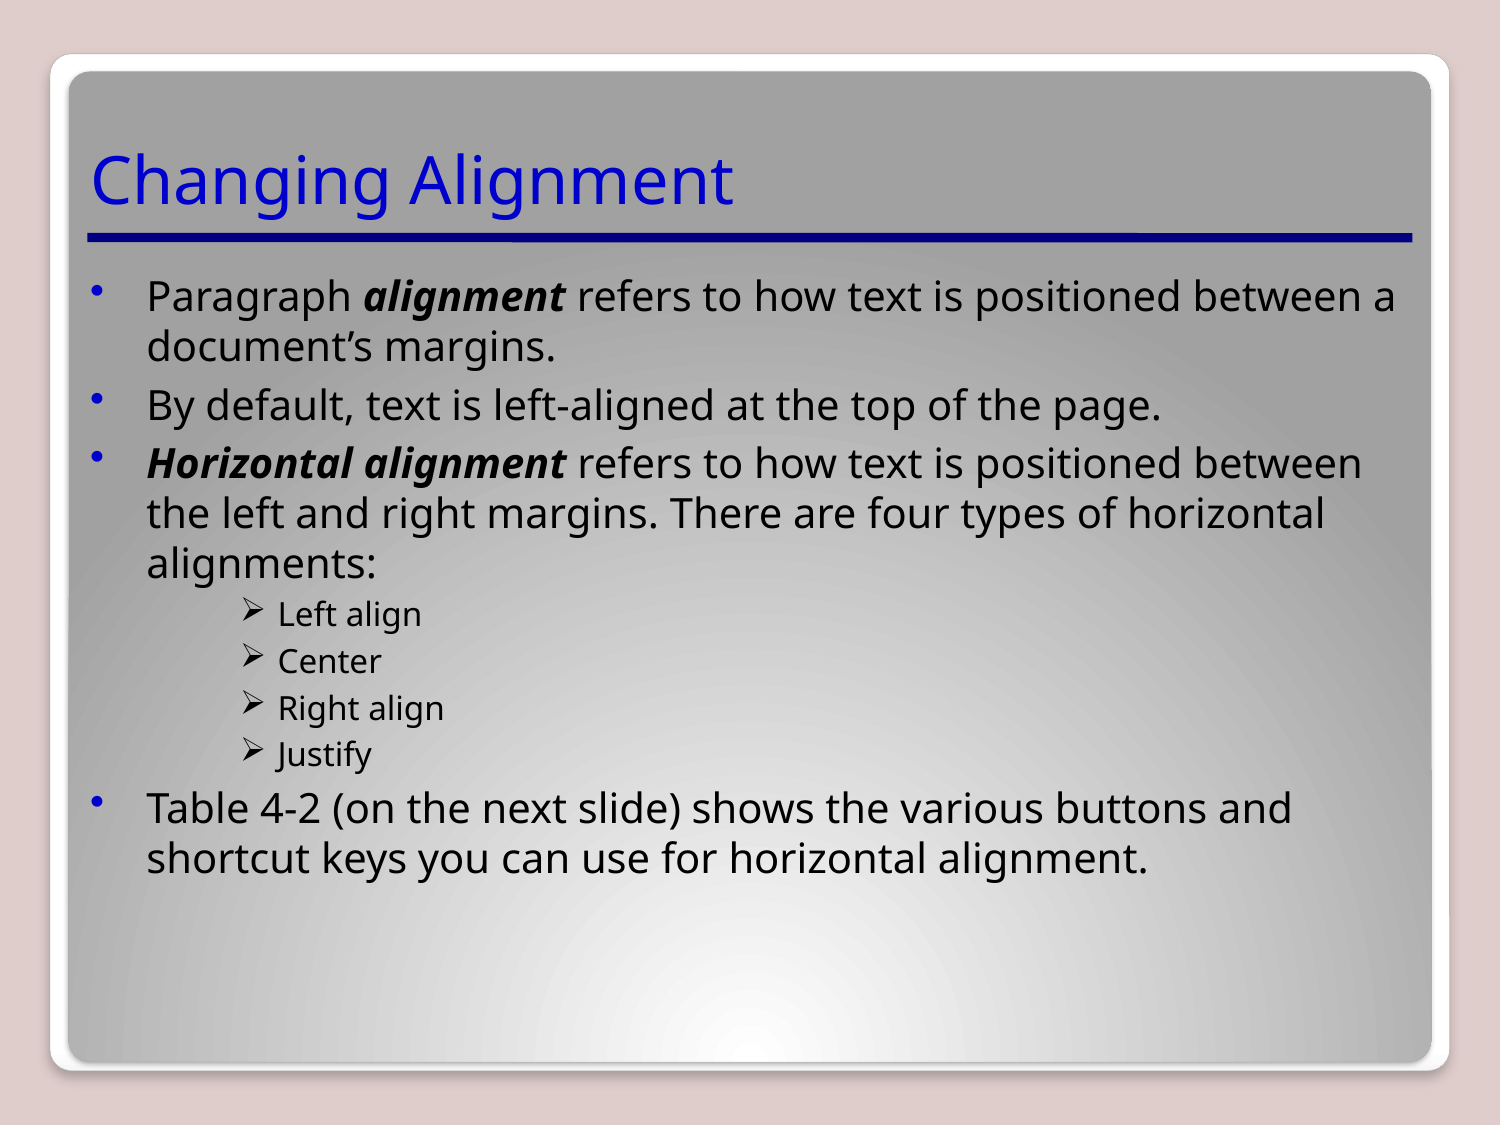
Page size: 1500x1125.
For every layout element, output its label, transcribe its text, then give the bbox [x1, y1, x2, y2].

list Paragraph alignment refers to how text is positioned between a document’s margins. By default, text is left-aligned at the top of the page. Horizontal alignment refers to how text is positioned between the left and right margins. There are four types of horizontal alignments: Left align Center Right align Justify Table 4-2 (on the next slide) shows the various buttons and shortcut keys you can use for horizontal alignment. [75, 262, 1425, 1063]
title Changing Alignment [74, 74, 1426, 226]
